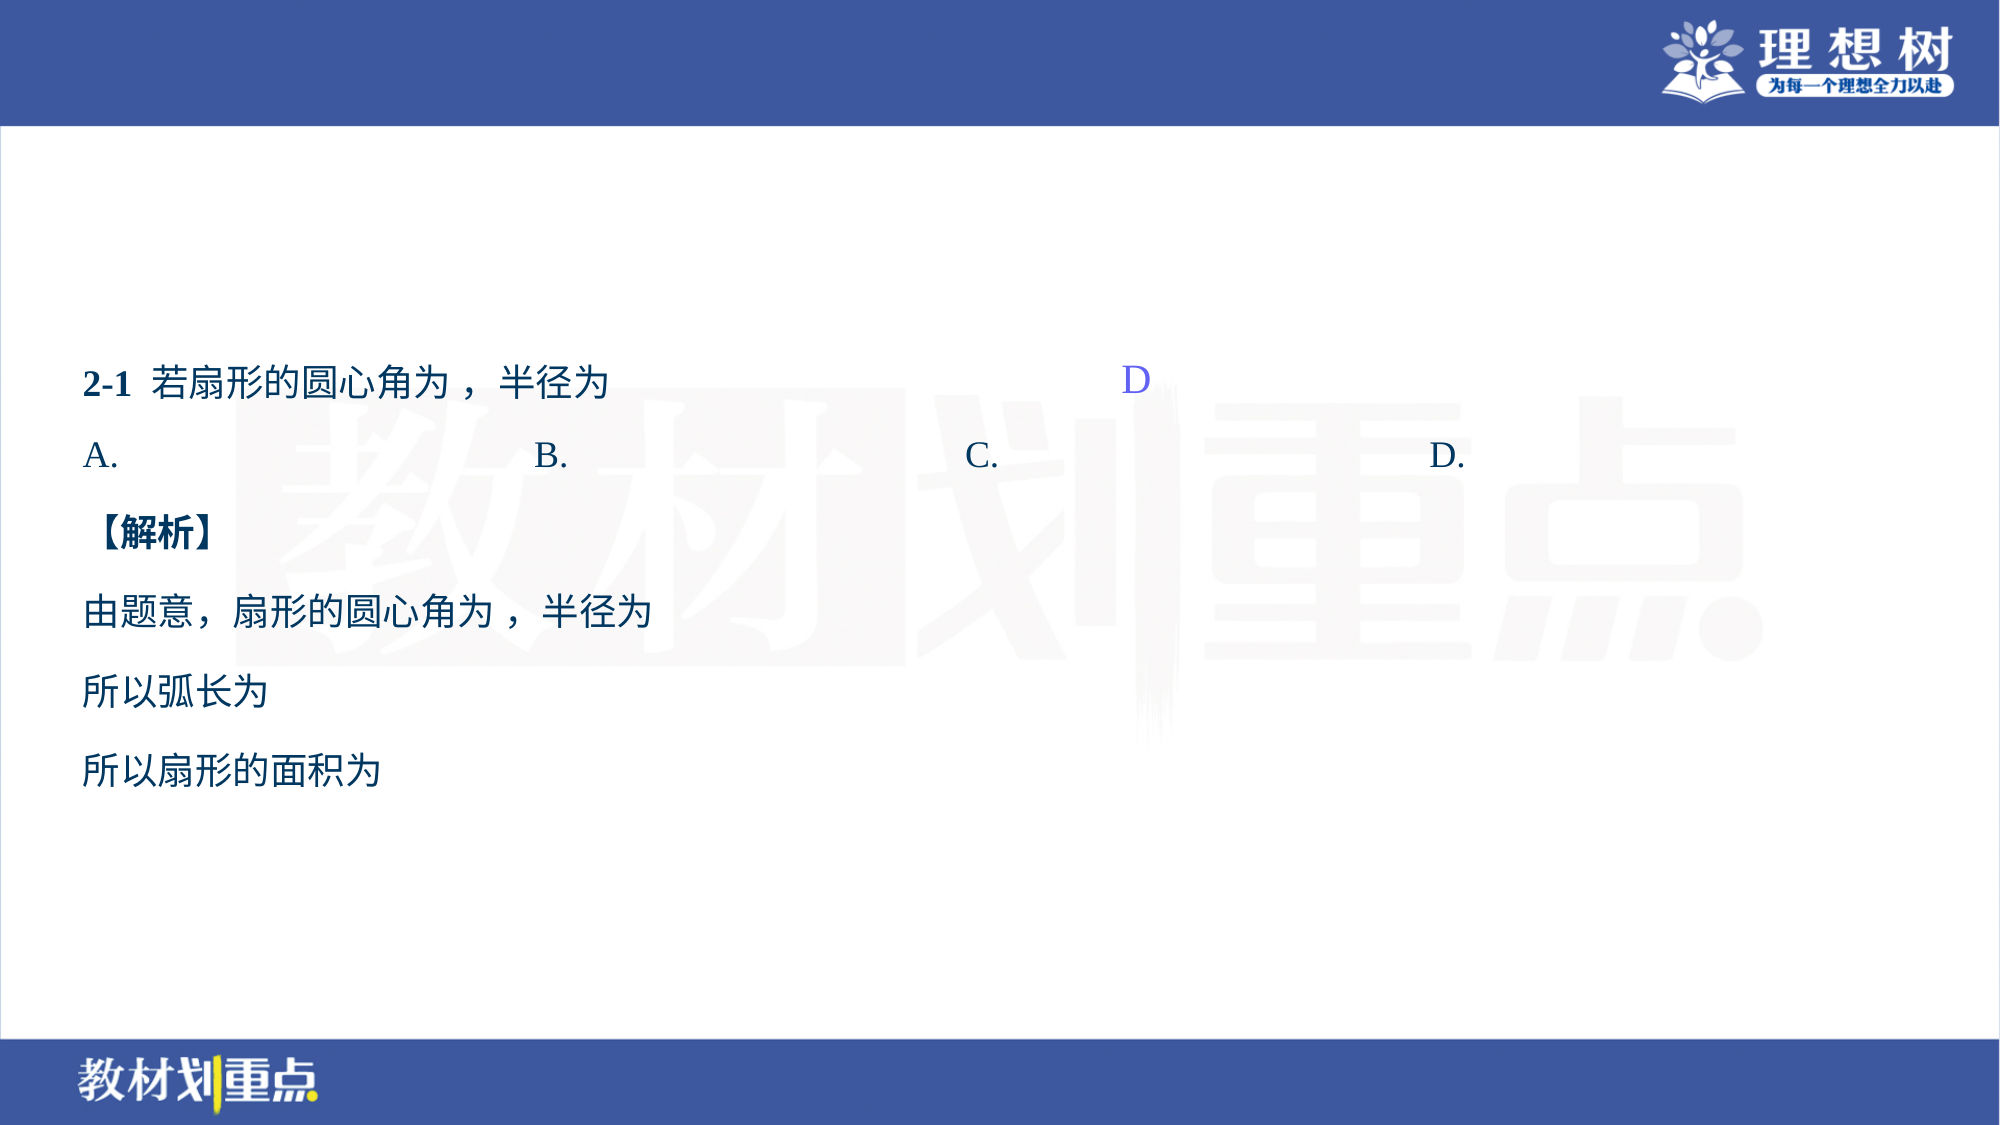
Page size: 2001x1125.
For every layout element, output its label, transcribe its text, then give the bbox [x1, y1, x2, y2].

text_box D [1106, 349, 1167, 400]
picture [0, 0, 2000, 1125]
